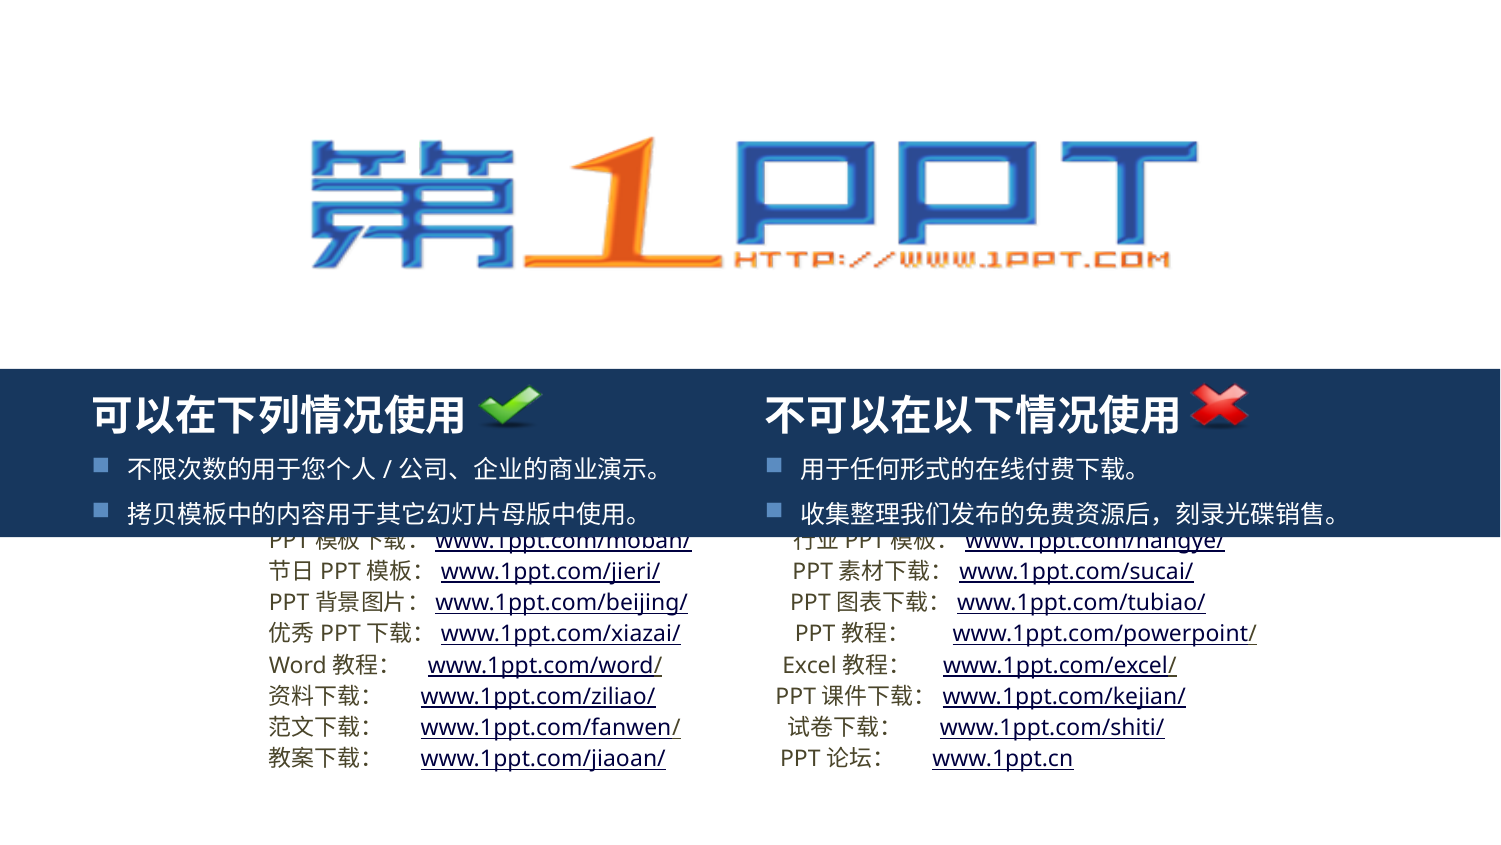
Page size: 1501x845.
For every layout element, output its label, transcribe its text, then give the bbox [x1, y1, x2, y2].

picture [478, 380, 544, 430]
text_box [1252, 368, 1501, 538]
text_box 可以在下列情况使用 不限次数的用于您个人/公司、企业的商业演示。 拷贝模板中的内容用于其它幻灯片母版中使用。 [76, 381, 751, 581]
text_box [0, 368, 477, 538]
text_box 不可以在以下情况使用 用于任何形式的在线付费下载。 收集整理我们发布的免费资源后，刻录光碟销售。 [750, 381, 1424, 572]
picture [134, 38, 1401, 370]
text_box PPT模板下载：www.1ppt.com/moban/ 行业PPT模板：www.1ppt.com/hangye/ 节日PPT模板：www.1ppt.com/jieri/ PPT素材下载：www.1ppt.com/sucai/ PPT背景图片：www.1ppt.com/beijing/ PPT图表下载：www.1ppt.com/tubiao/ 优秀PPT下载：www.1ppt.com/xiazai/ PPT教程： www.1ppt.com/powerpoint/ Word教程： www.1ppt.com/word/ Excel教程： www.1ppt.com/excel/ 资料下载： www.1ppt.com/ziliao/ PPT课件下载：www.1ppt.com/kejian/ 范文下载： www.1ppt.com/fanwen/ 试卷下载： www.1ppt.com/shiti/ 教案下载： www.1ppt.com/jiaoan/ PPT论坛： www.1ppt.cn [252, 572, 1315, 756]
picture [1186, 380, 1252, 430]
